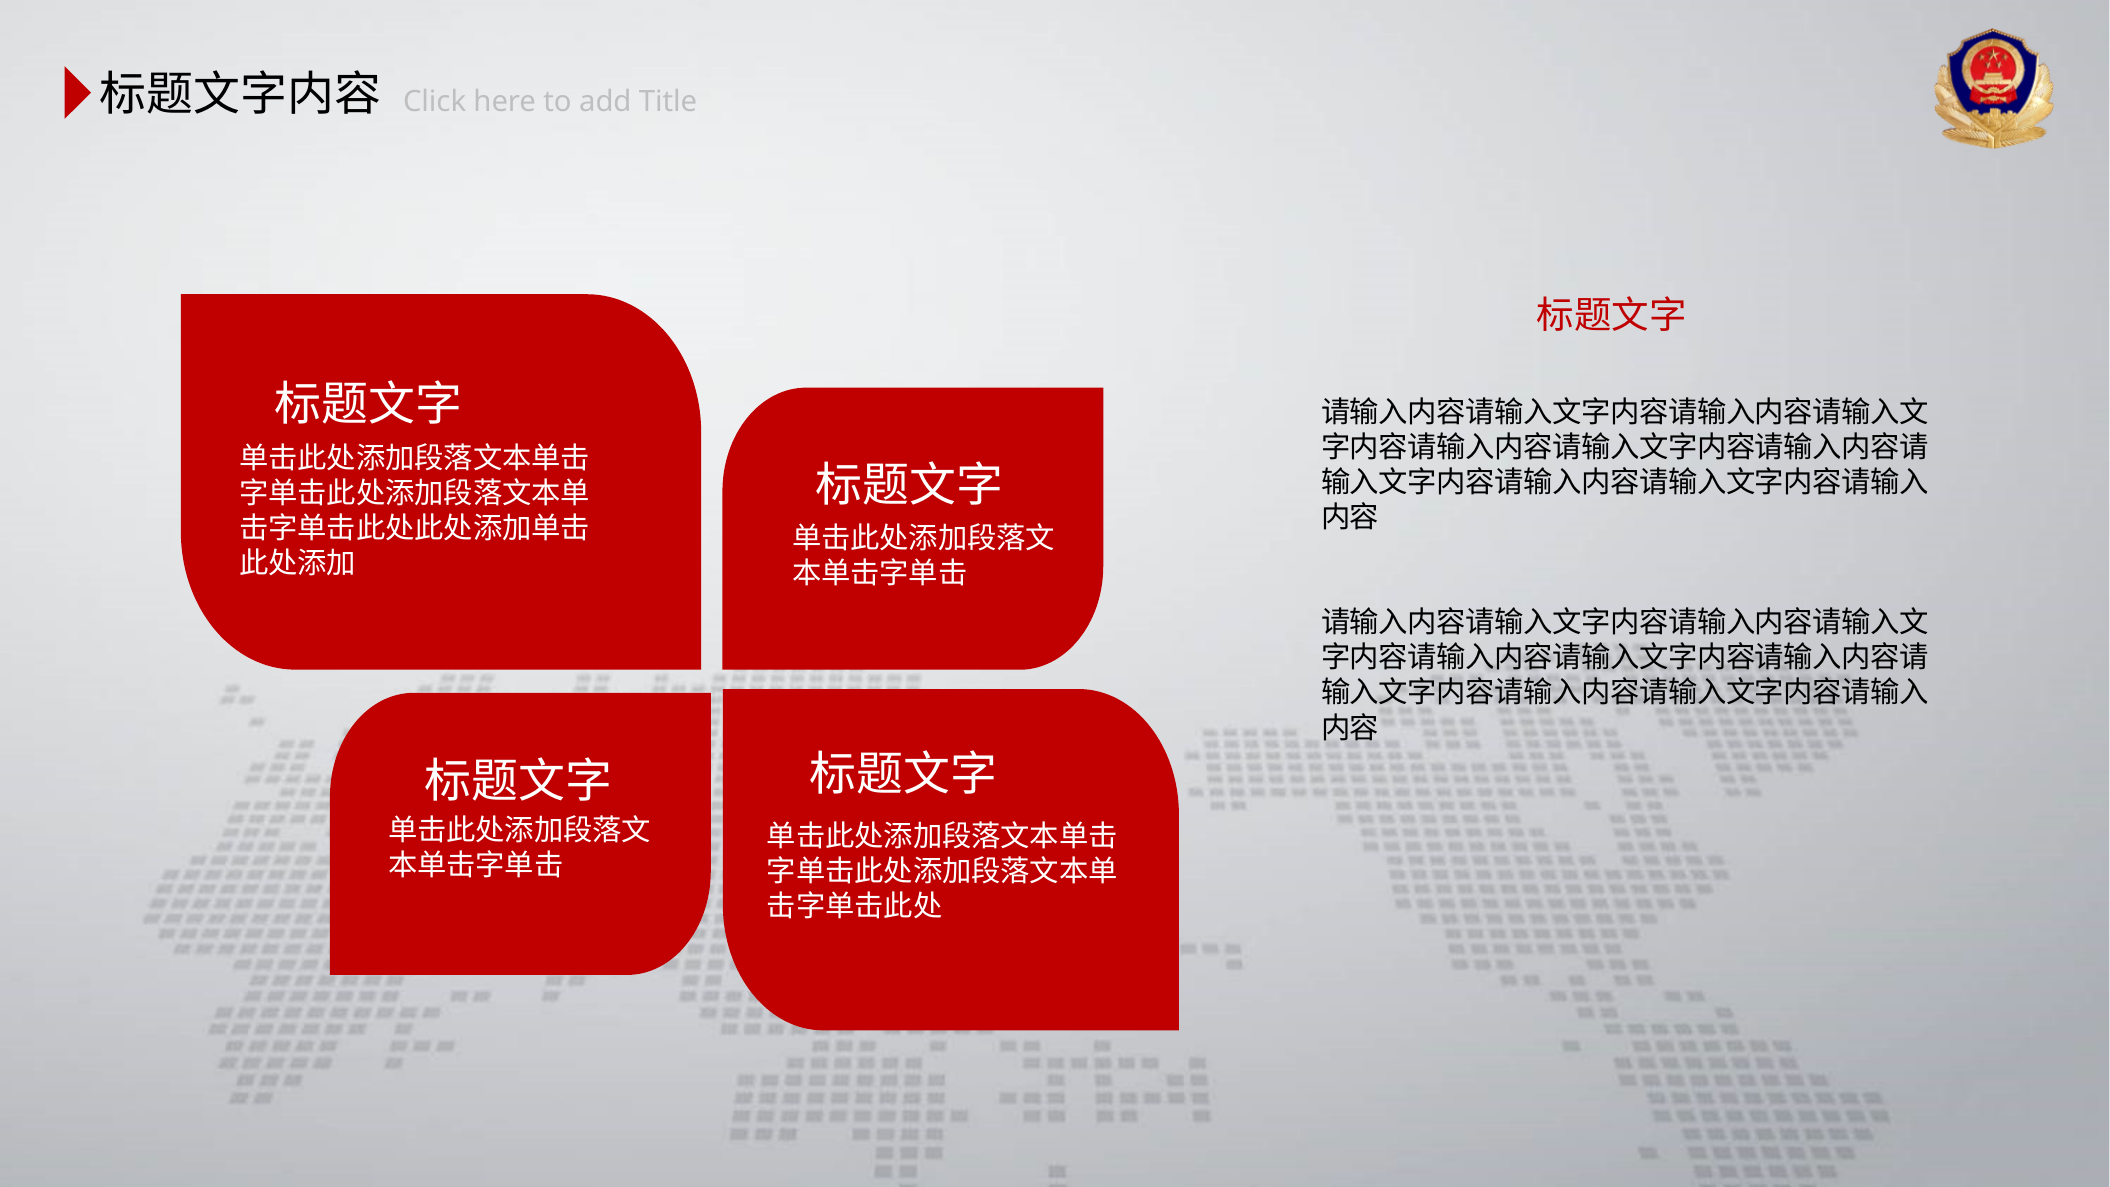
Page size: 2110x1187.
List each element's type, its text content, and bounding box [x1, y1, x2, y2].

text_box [329, 692, 716, 975]
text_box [180, 294, 702, 670]
picture [0, 0, 2110, 1187]
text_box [64, 55, 721, 128]
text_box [722, 387, 1104, 670]
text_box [722, 689, 1179, 1031]
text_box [1288, 283, 1952, 543]
text_box 请输入内容请输入文字内容请输入内容请输入文字内容请输入内容请输入文字内容请输入内容请输入文字内容请输入内容请输入文字内容请输入内容 [1306, 595, 1952, 752]
